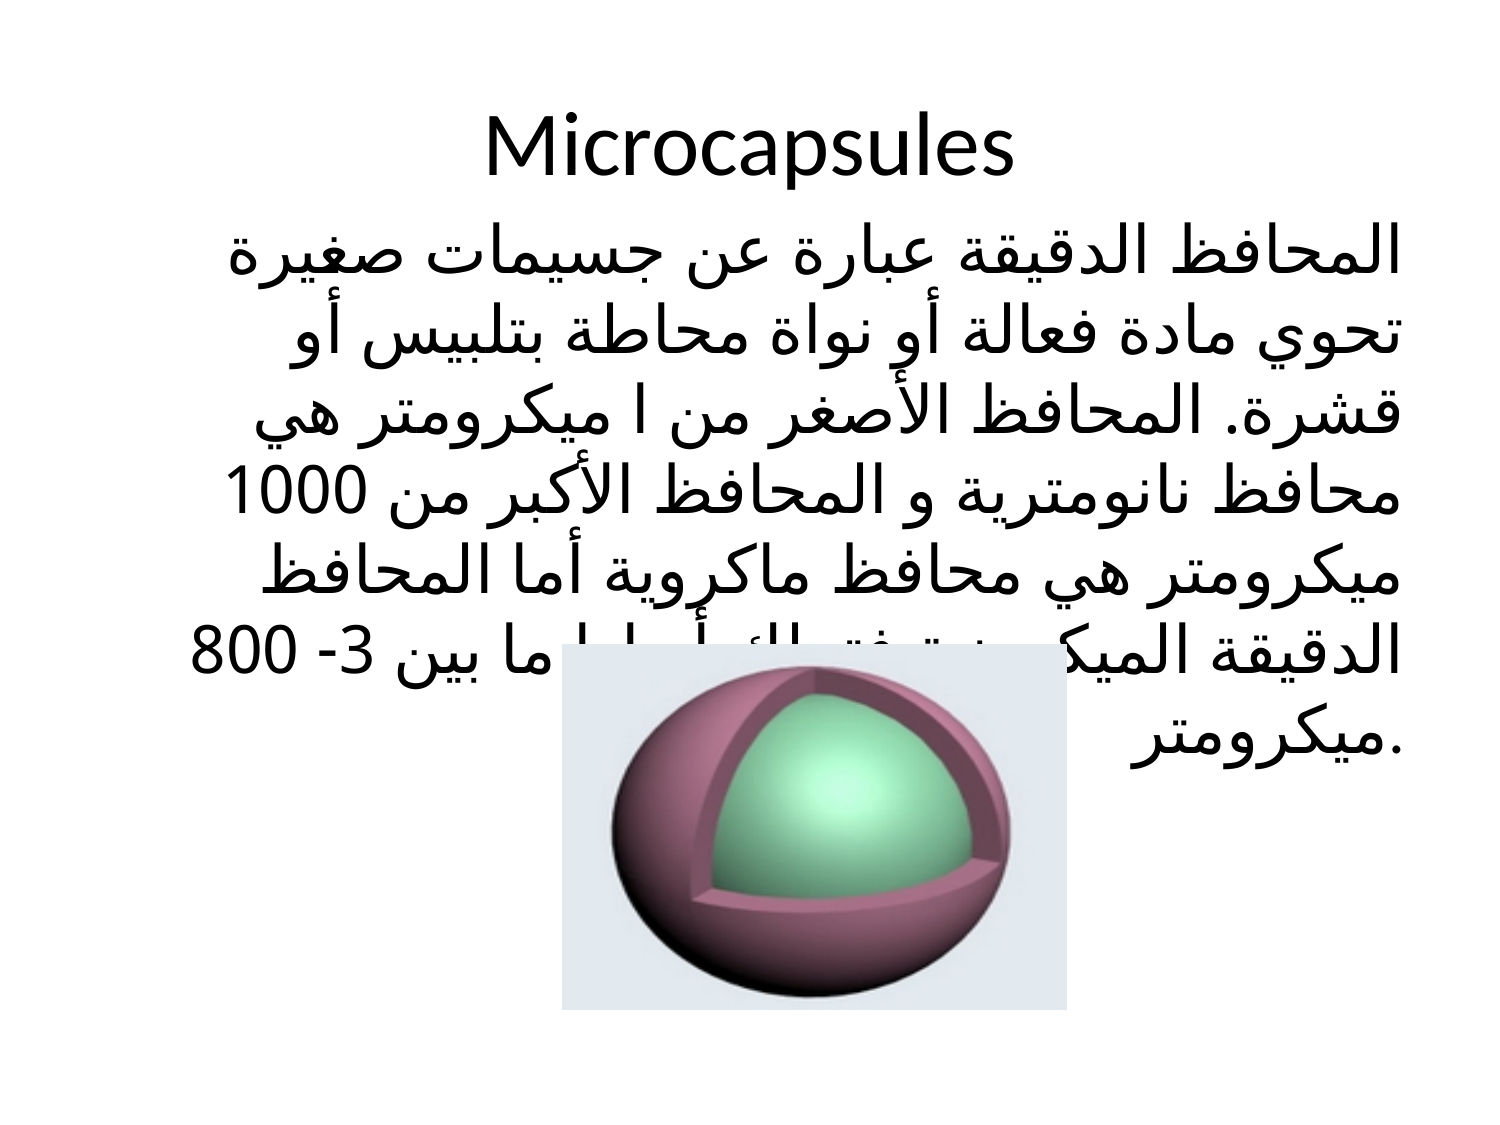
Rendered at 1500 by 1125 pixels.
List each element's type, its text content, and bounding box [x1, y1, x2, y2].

list المحافظ الدقيقة عبارة عن جسيمات صغيرة تحوي مادة فعالة أو نواة محاطة بتلبيس أو قشرة. المحافظ الأصغر من ا ميكرومتر هي محافظ نانومترية و المحافظ الأكبر من 1000 ميكرومتر هي محافظ ماكروية أما المحافظ الدقيقة الميكرونية فتملك أبعادا ما بين 3- 800 ميكرومتر. [70, 199, 1421, 942]
title Microcapsules [75, 45, 1425, 233]
picture [562, 644, 1067, 1010]
